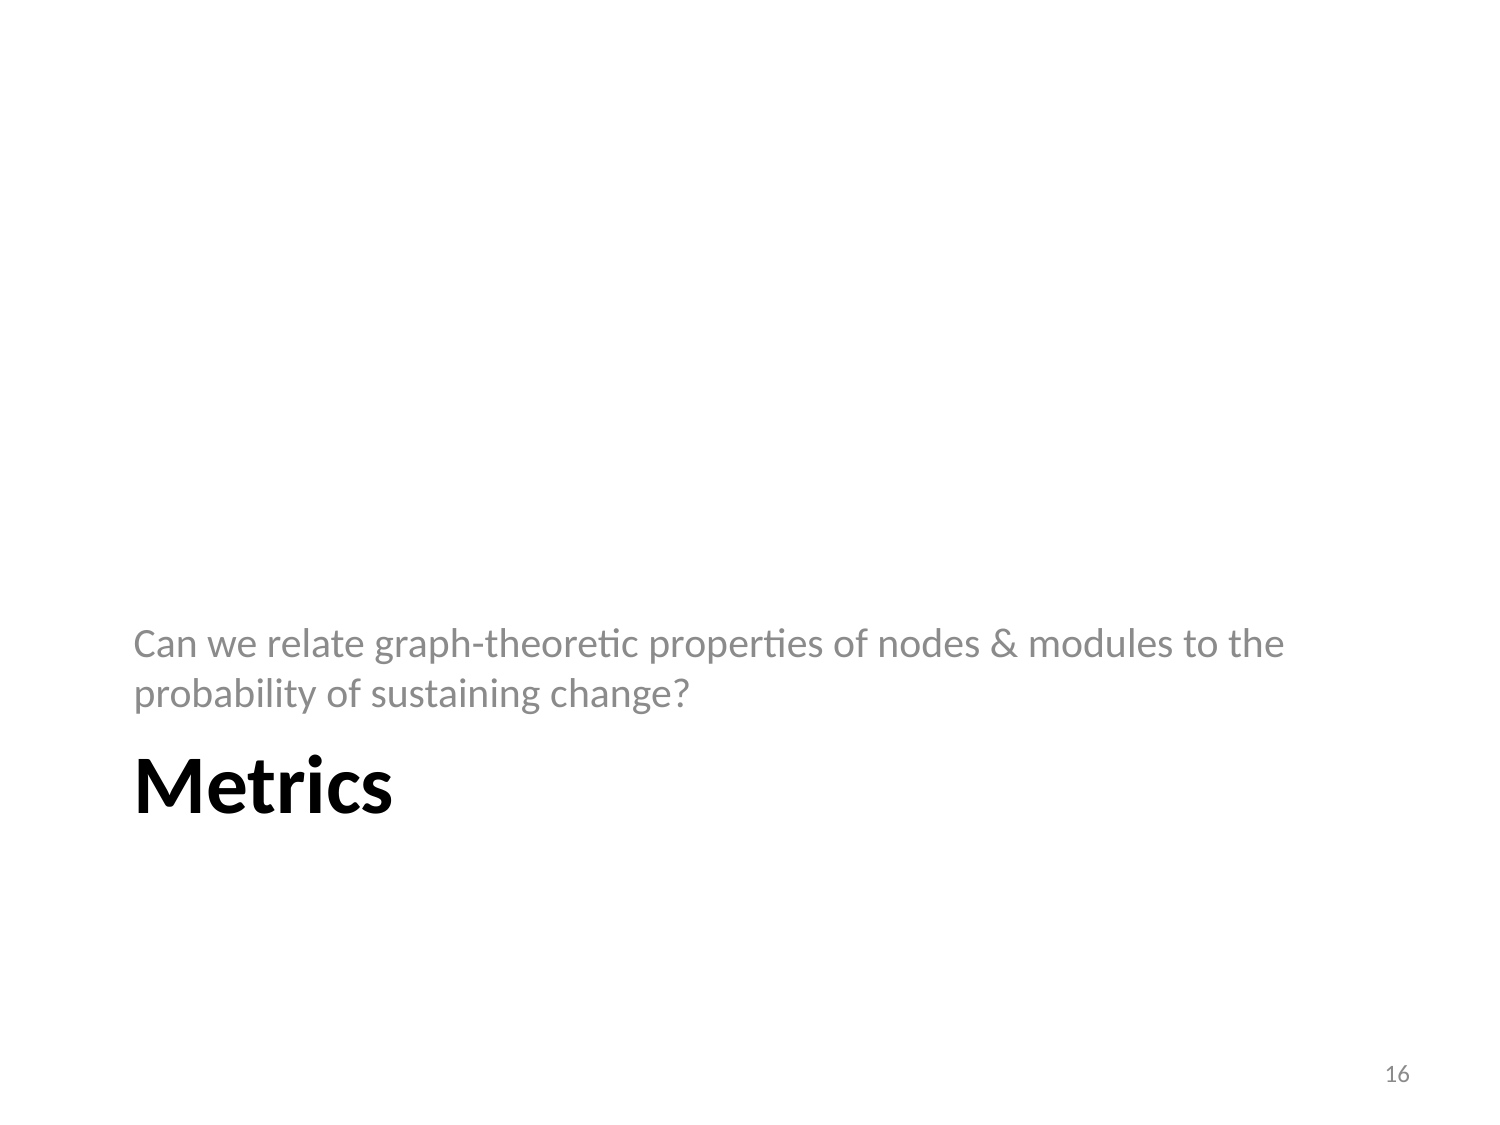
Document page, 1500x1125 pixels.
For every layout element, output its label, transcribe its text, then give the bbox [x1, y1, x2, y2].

slide_number 16 [1074, 1042, 1425, 1103]
title Metrics [118, 723, 1394, 947]
list Can we relate graph-theoretic properties of nodes & modules to the probability of sustaining change? [118, 476, 1394, 723]
